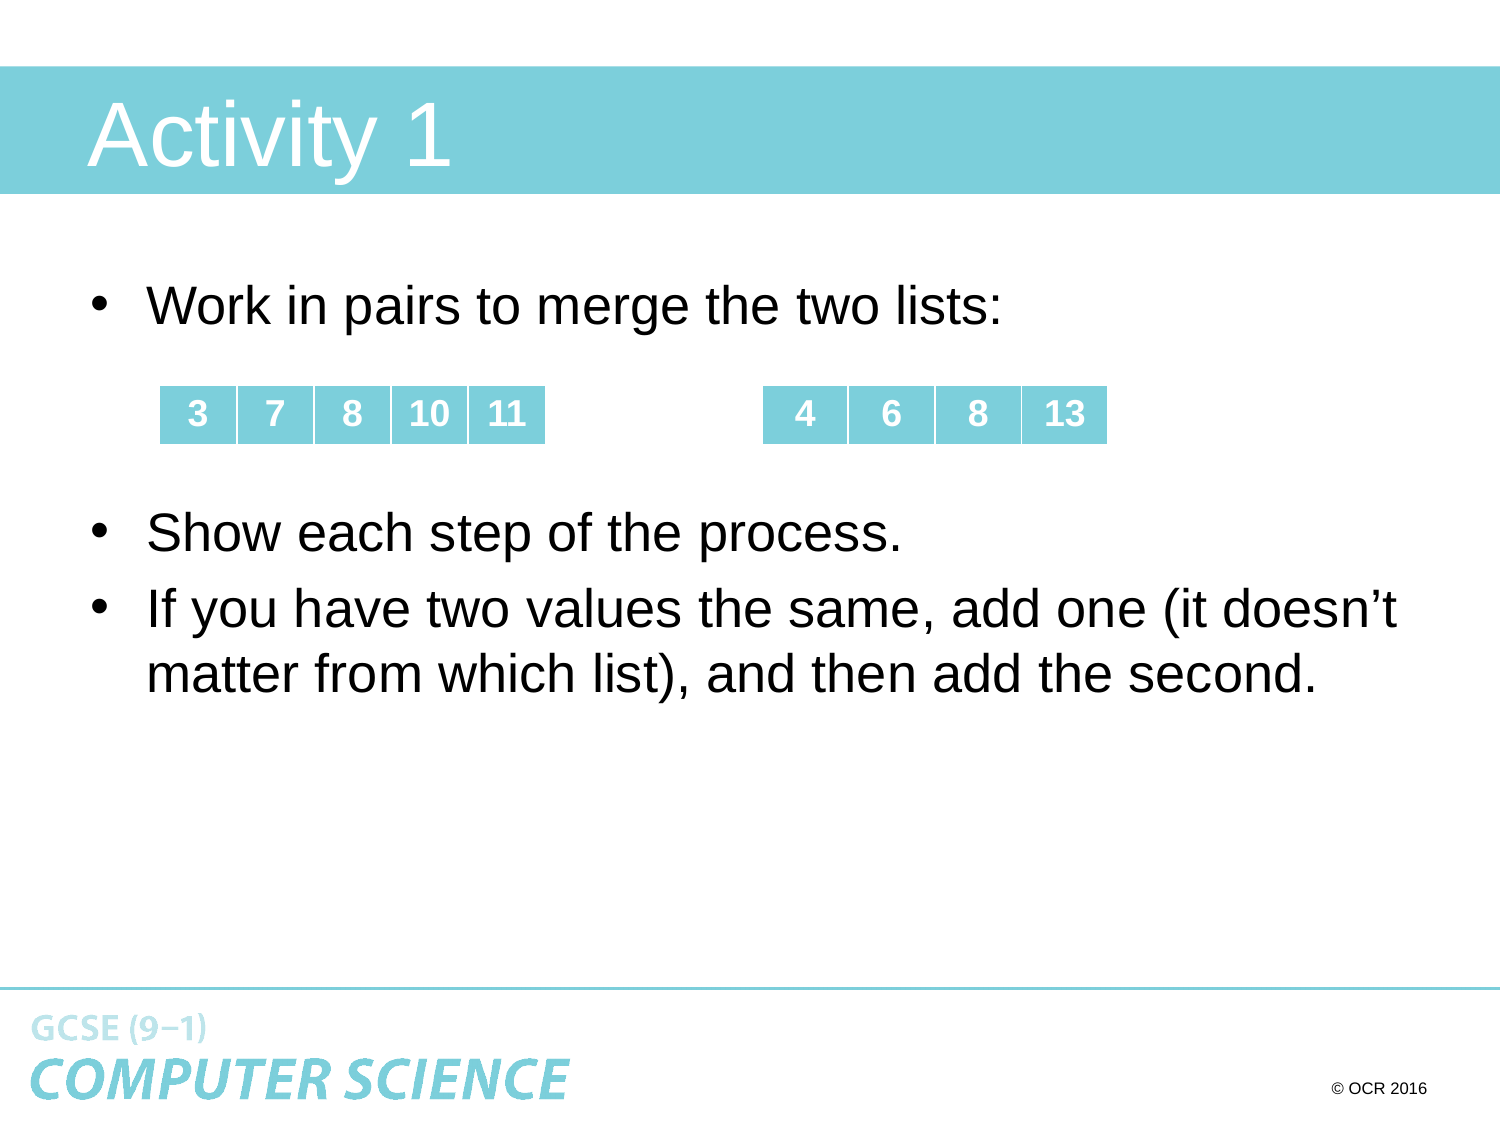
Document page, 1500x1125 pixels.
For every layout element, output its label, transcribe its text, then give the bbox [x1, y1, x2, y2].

title Activity 1 [0, 66, 1500, 194]
table_header 6 [849, 386, 934, 444]
table_header 7 [238, 386, 313, 444]
table_header 13 [1022, 386, 1107, 444]
list Work in pairs to merge the two lists: Show each step of the process. If you have two values the same, add one (it doesn’t matter from which list), and then add the second. [75, 262, 1425, 965]
table_header 10 [392, 386, 467, 444]
picture [0, 987, 1500, 1124]
table_header 4 [763, 386, 847, 444]
table_header 3 [160, 386, 236, 444]
table_header 8 [315, 386, 390, 444]
table_header 8 [936, 386, 1021, 444]
table_header 11 [469, 386, 545, 444]
